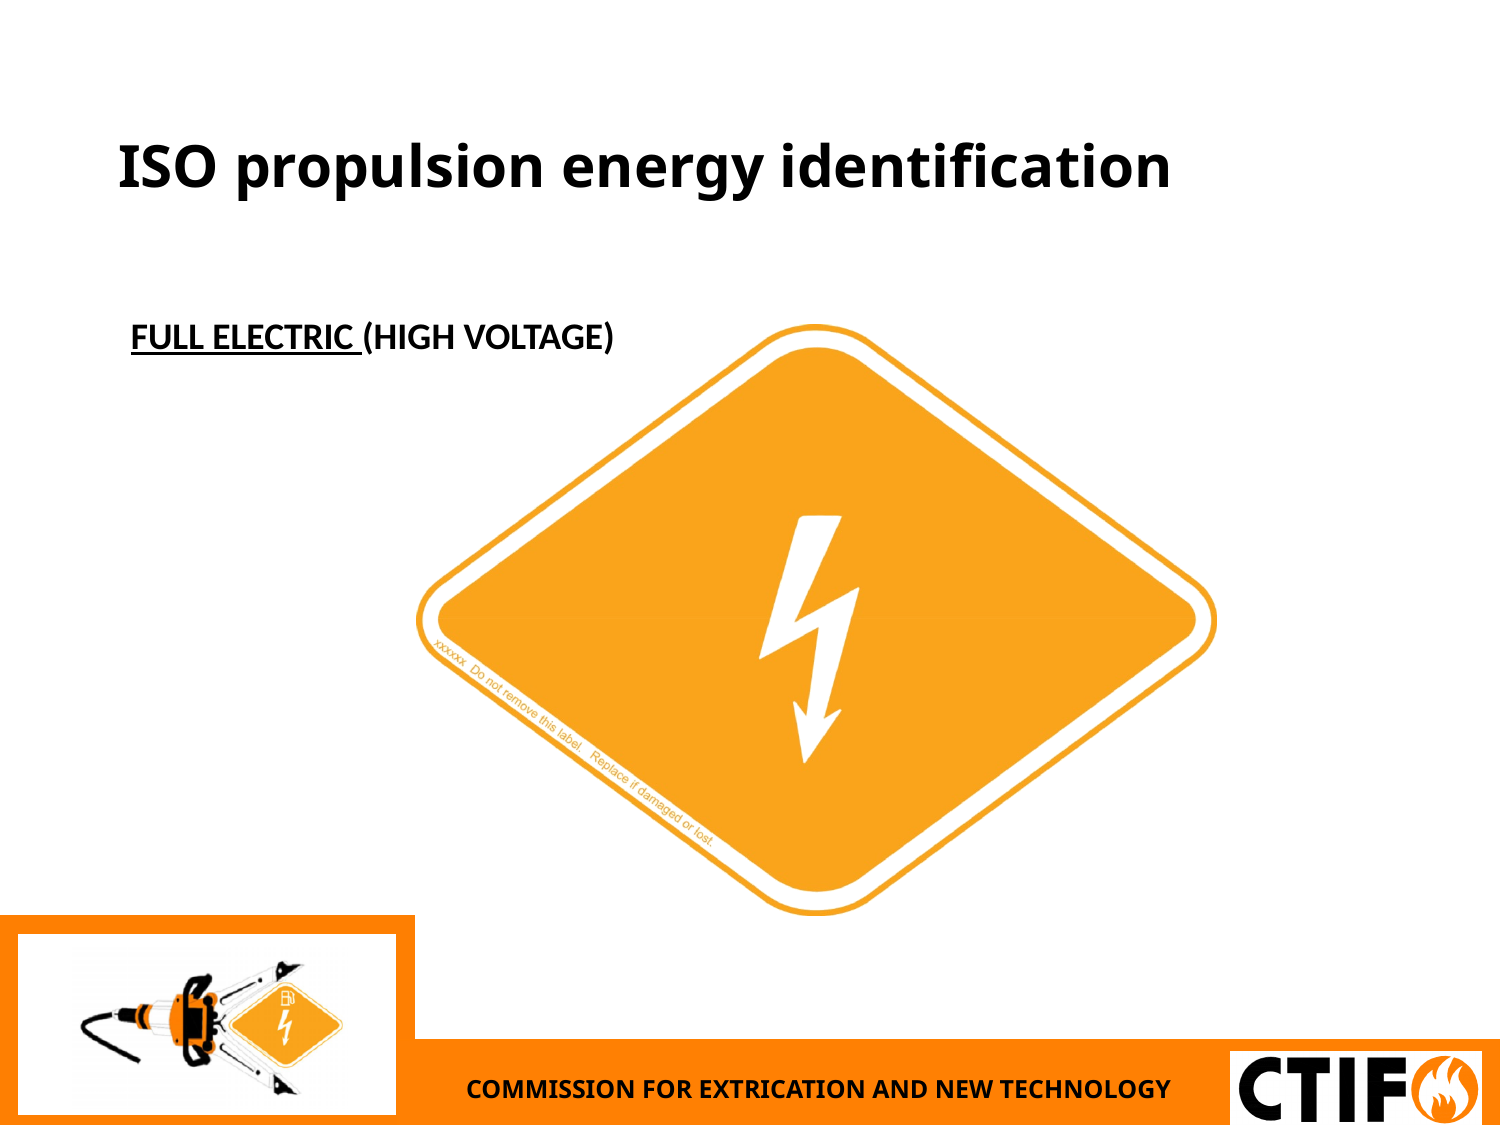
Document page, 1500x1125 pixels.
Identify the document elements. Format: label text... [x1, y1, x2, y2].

picture [1230, 1051, 1482, 1125]
title ISO propulsion energy identification [103, 59, 1397, 278]
list FULL ELECTRIC (HIGH VOLTAGE) [115, 309, 1410, 1024]
picture [67, 940, 348, 1109]
picture [416, 324, 1217, 916]
slide_number 19 [1059, 1042, 1397, 1103]
